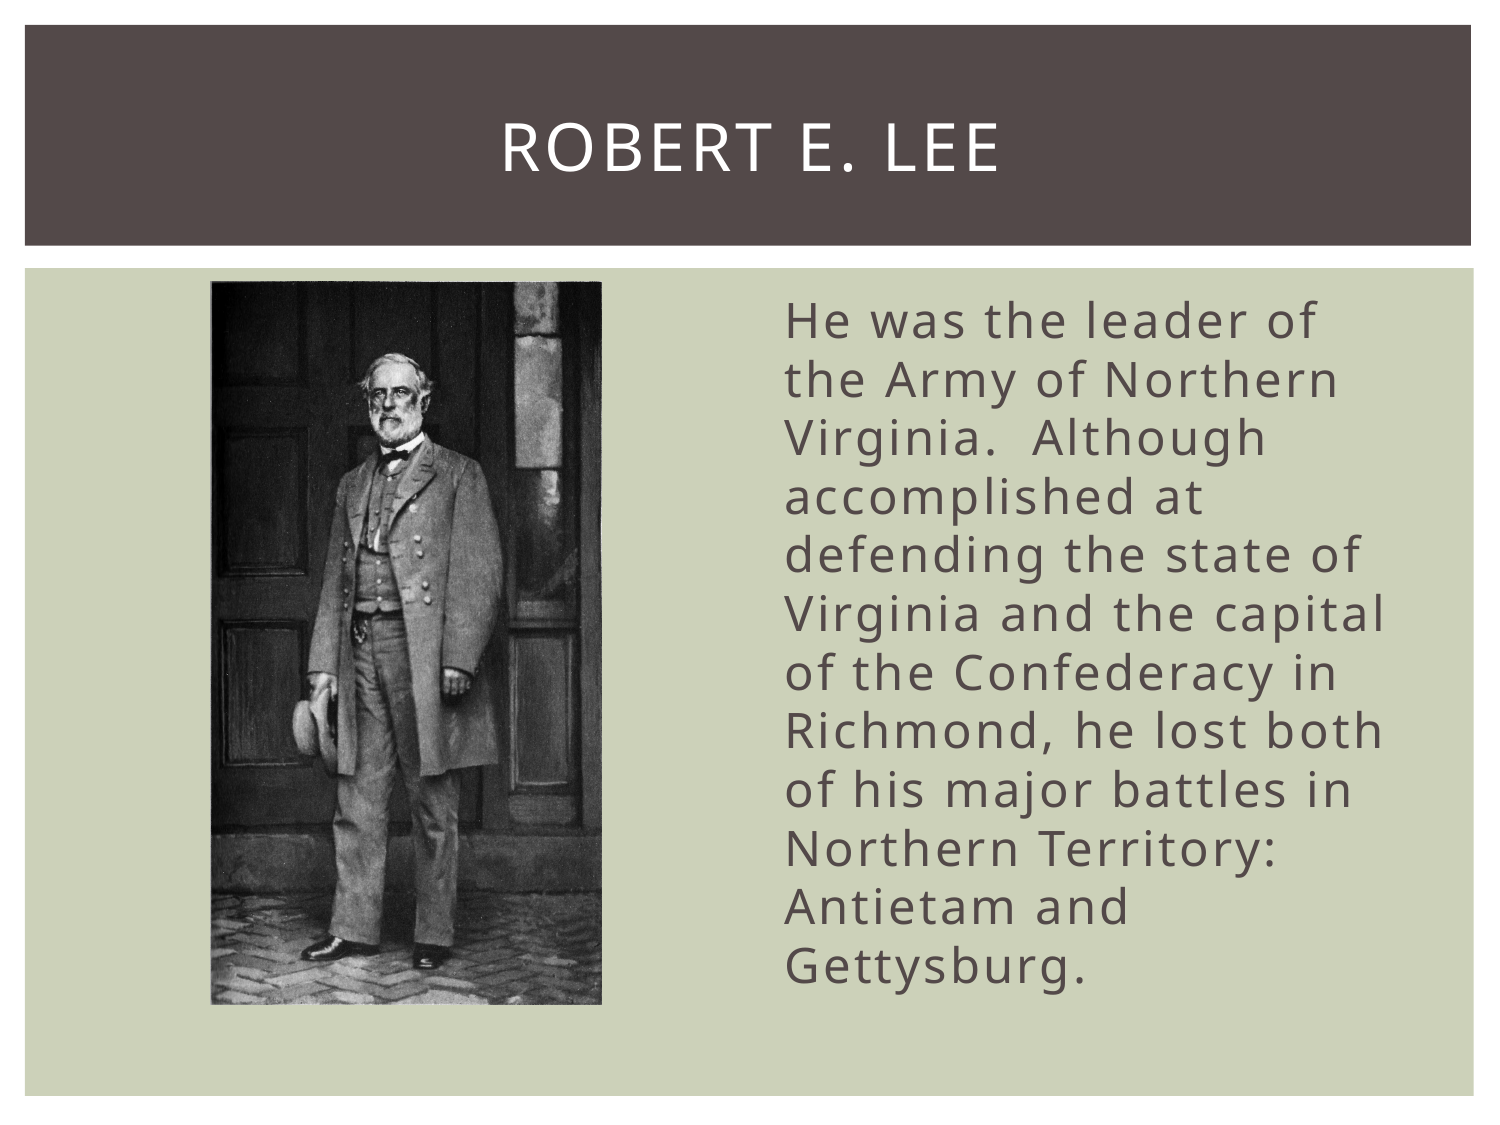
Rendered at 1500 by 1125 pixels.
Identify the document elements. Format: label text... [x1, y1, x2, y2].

title Robert E. Lee [62, 58, 1438, 232]
list He was the leader of the Army of Northern Virginia. Although accomplished at defending the state of Virginia and the capital of the Confederacy in Richmond, he lost both of his major battles in Northern Territory: Antietam and Gettysburg. [762, 281, 1425, 1005]
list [210, 281, 602, 1006]
